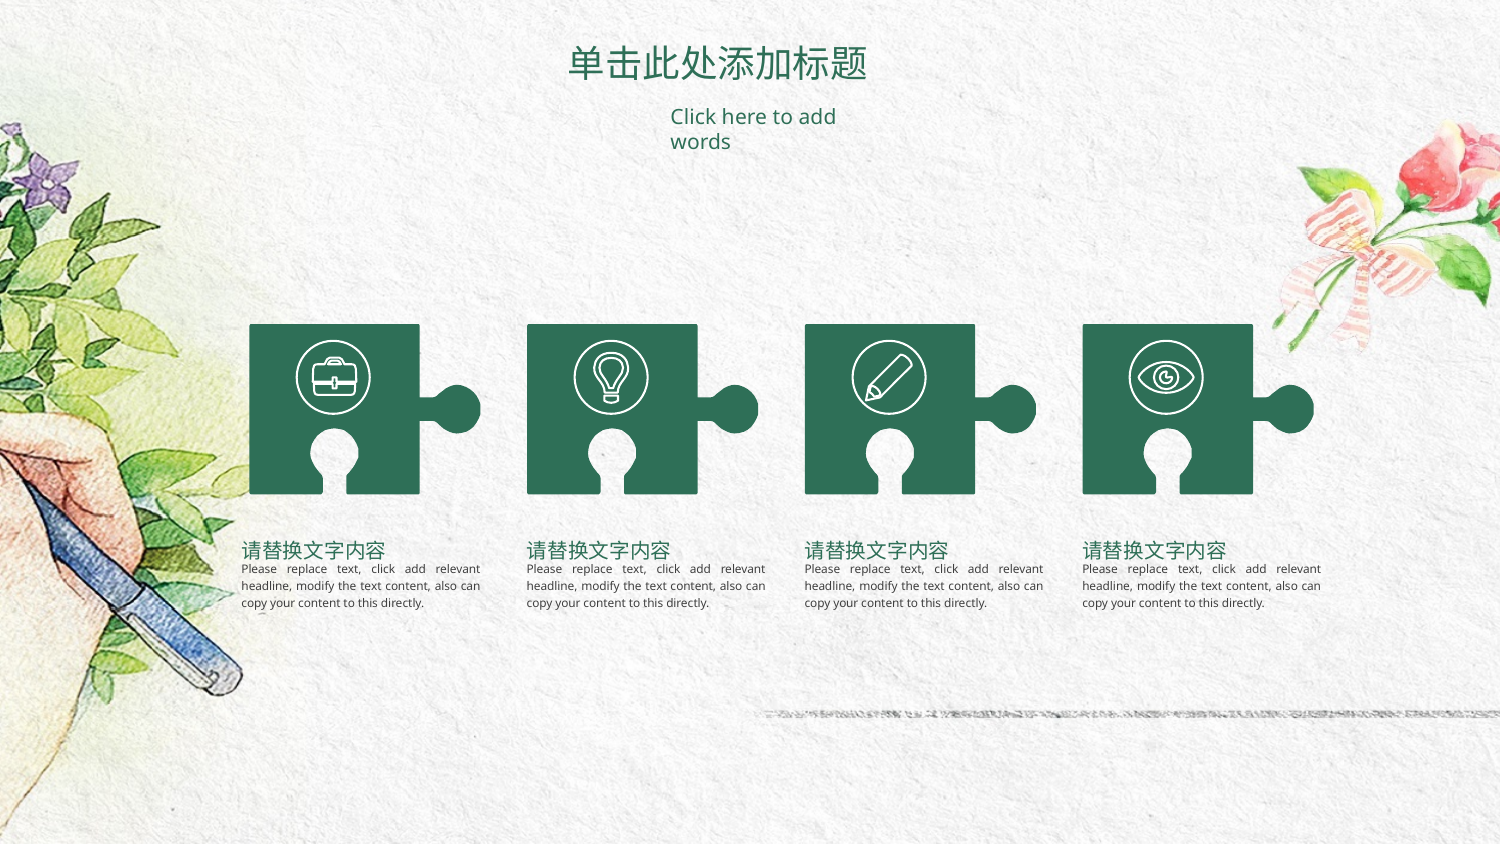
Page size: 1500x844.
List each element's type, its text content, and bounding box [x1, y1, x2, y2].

text_box Please replace text, click add relevant headline, modify the text content, also can copy your content to this directly. [241, 558, 481, 611]
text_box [1129, 340, 1203, 414]
text_box 请替换文字内容 [526, 532, 715, 558]
picture [0, 0, 1500, 844]
text_box 请替换文字内容 [241, 532, 430, 558]
text_box 请替换文字内容 [804, 532, 993, 558]
text_box Please replace text, click add relevant headline, modify the text content, also can copy your content to this directly. [1082, 558, 1322, 611]
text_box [574, 340, 648, 414]
text_box Please replace text, click add relevant headline, modify the text content, also can copy your content to this directly. [804, 558, 1044, 611]
text_box [1082, 324, 1314, 495]
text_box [852, 340, 926, 414]
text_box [296, 340, 370, 414]
text_box [249, 324, 481, 495]
text_box [804, 324, 1036, 495]
text_box Please replace text, click add relevant headline, modify the text content, also can copy your content to this directly. [526, 558, 766, 611]
text_box 请替换文字内容 [1082, 532, 1271, 558]
text_box [527, 324, 759, 495]
